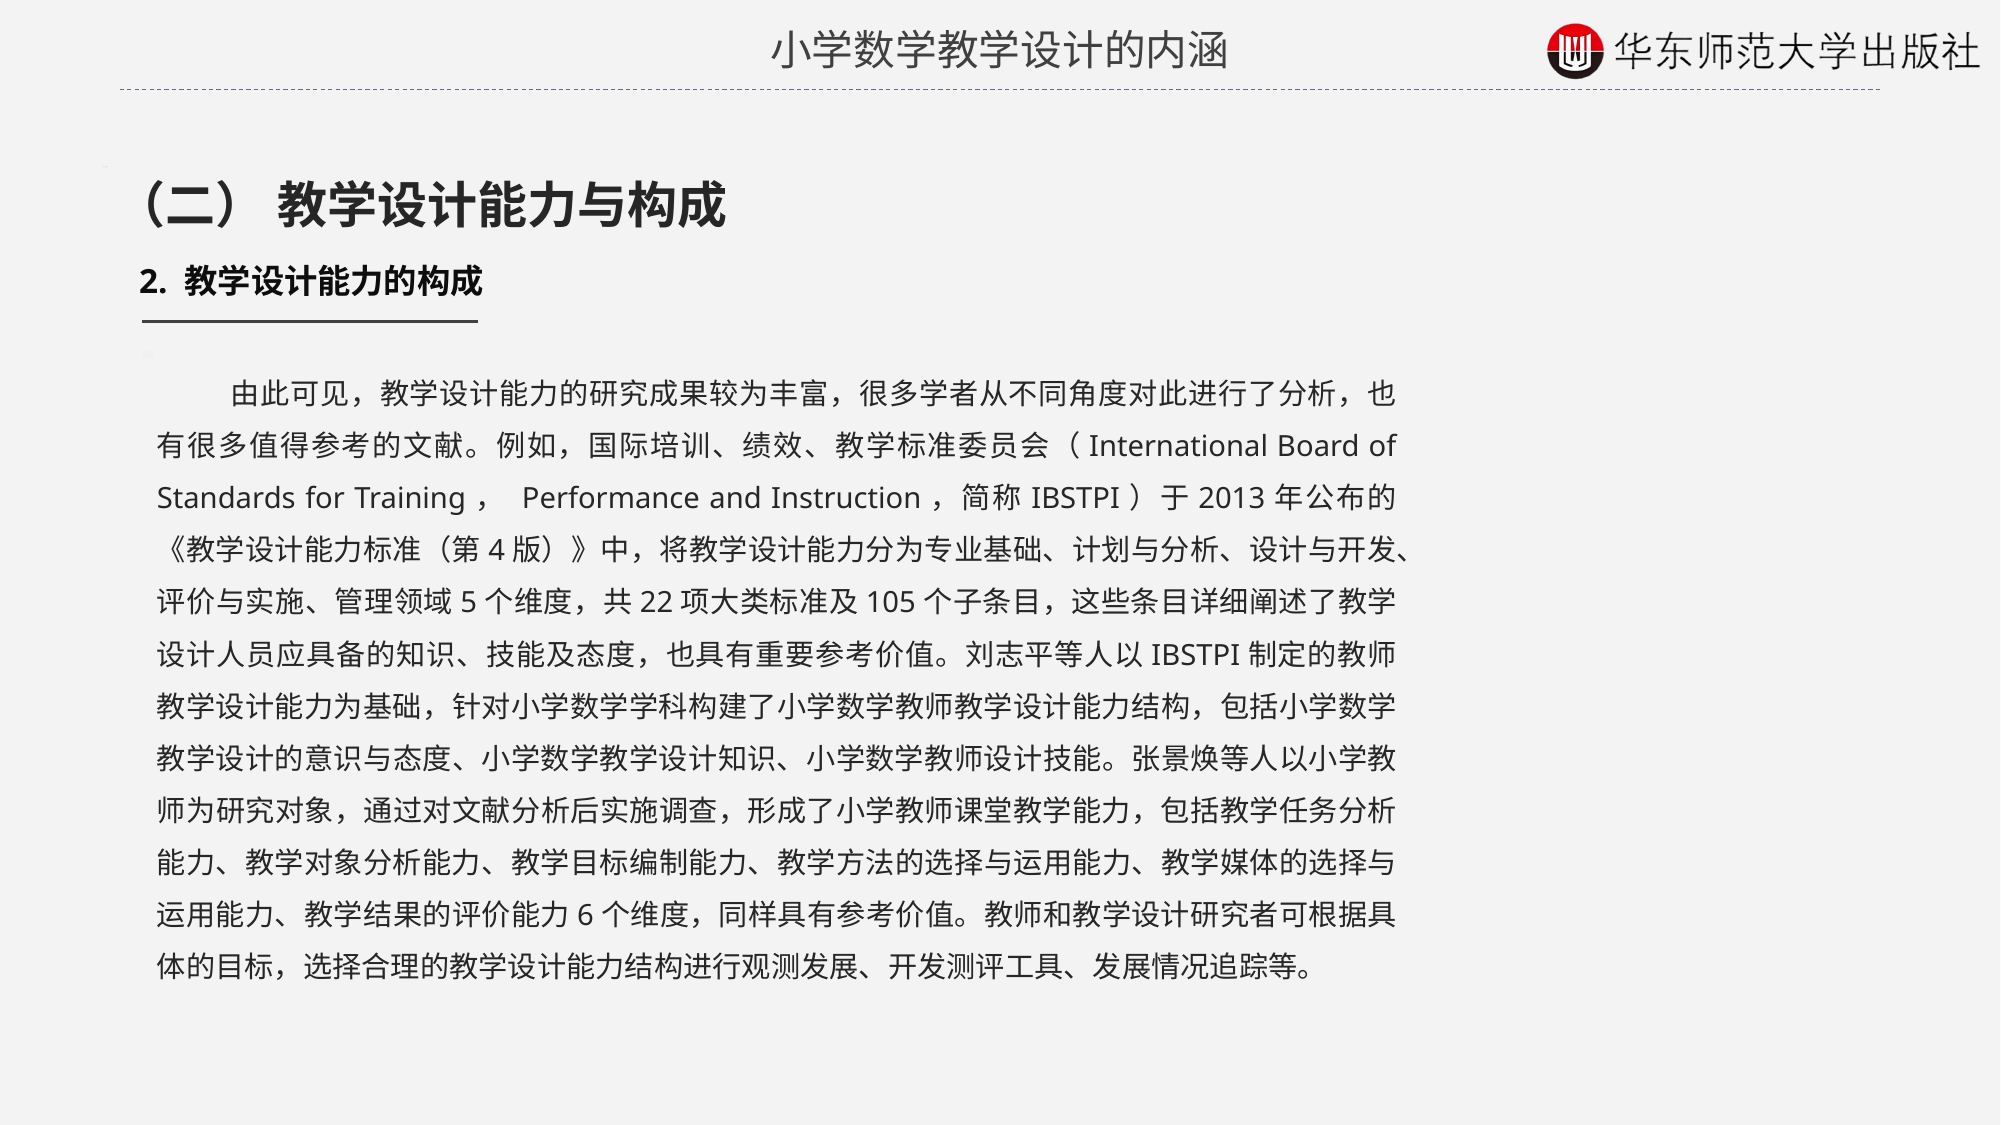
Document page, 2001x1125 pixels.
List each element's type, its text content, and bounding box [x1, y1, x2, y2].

text_box （二） 教学设计能力与构成 [101, 166, 806, 242]
text_box 由此可见，教学设计能力的研究成果较为丰富，很多学者从不同角度对此进行了分析，也有很多值得参考的文献。例如，国际培训、绩效、教学标准委员会（International Board of Standards for Training， Performance and Instruction，简称IBSTPI）于2013年公布的《教学设计能力标准（第4版）》中，将教学设计能力分为专业基础、计划与分析、设计与开发、评价与实施、管理领域5个维度，共22项大类标准及105个子条目，这些条目详细阐述了教学设计人员应具备的知识、技能及态度，也具有重要参考价值。刘志平等人以IBSTPI制定的教师教学设计能力为基础，针对小学数学学科构建了小学数学教师教学设计能力结构，包括小学数学教学设计的意识与态度、小学数学教学设计知识、小学数学教师设计技能。张景焕等人以小学教师为研究对象，通过对文献分析后实施调查，形成了小学教师课堂教学能力，包括教学任务分析能力、教学对象分析能力、教学目标编制能力、教学方法的选择与运用能力、教学媒体的选择与运用能力、教学结果的评价能力6个维度，同样具有参考价值。教师和教学设计研究者可根据具体的目标，选择合理的教学设计能力结构进行观测发展、开发测评工具、发展情况追踪等。 [142, 350, 1412, 991]
text_box 小学数学教学设计的内涵 [680, 23, 1320, 74]
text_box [1536, 13, 1989, 83]
text_box 2. 教学设计能力的构成 [124, 253, 807, 308]
